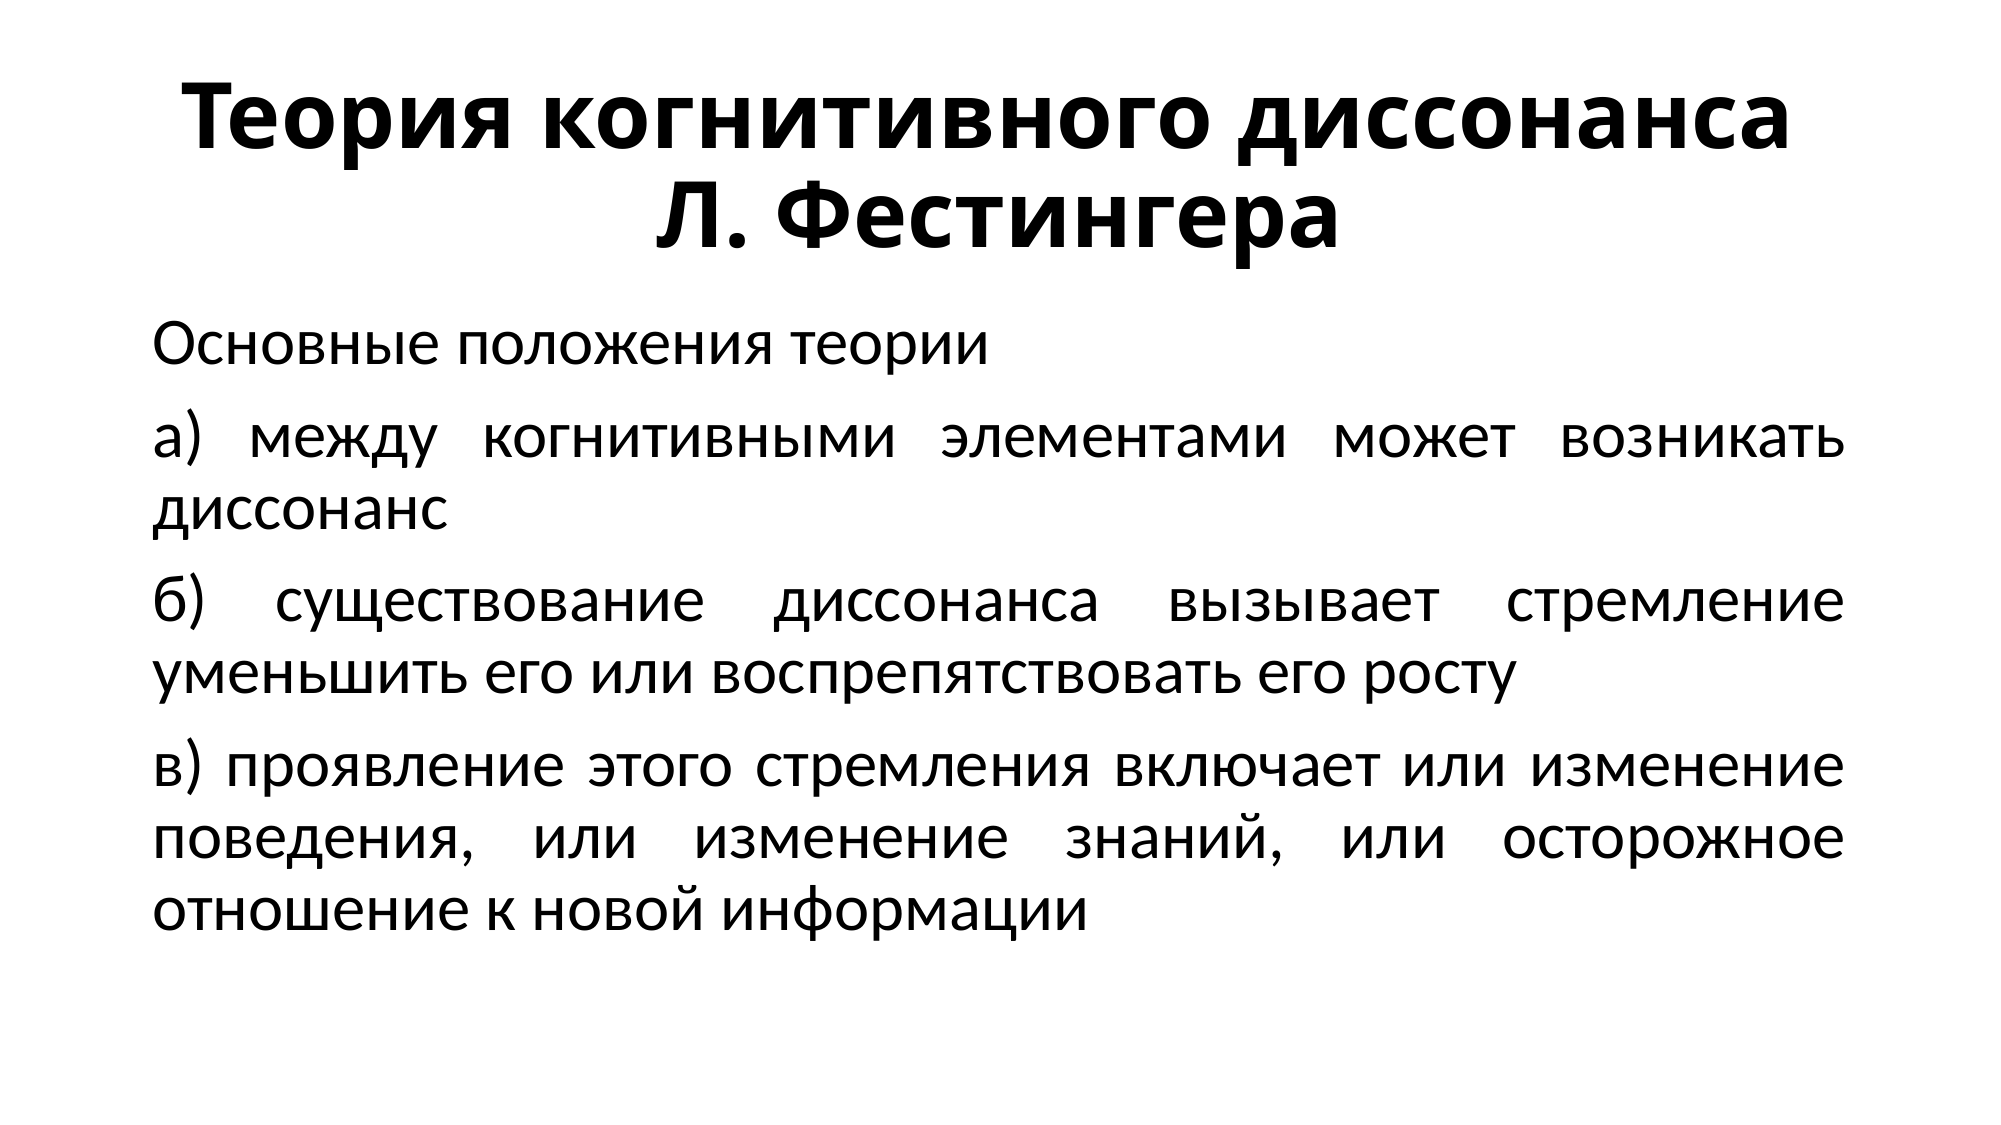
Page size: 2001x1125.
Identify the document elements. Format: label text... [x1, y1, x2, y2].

title Теория когнитивного диссонанса Л. Фестингера [137, 59, 1863, 278]
list Основные положения теории а) между когнитивными элементами может возникать диссонанс б) существование диссонанса вызывает стремление уменьшить его или воспрепятствовать его росту в) проявление этого стремления включает или изменение поведения, или изменение знаний, или осторожное отношение к новой информации [137, 299, 1863, 1061]
